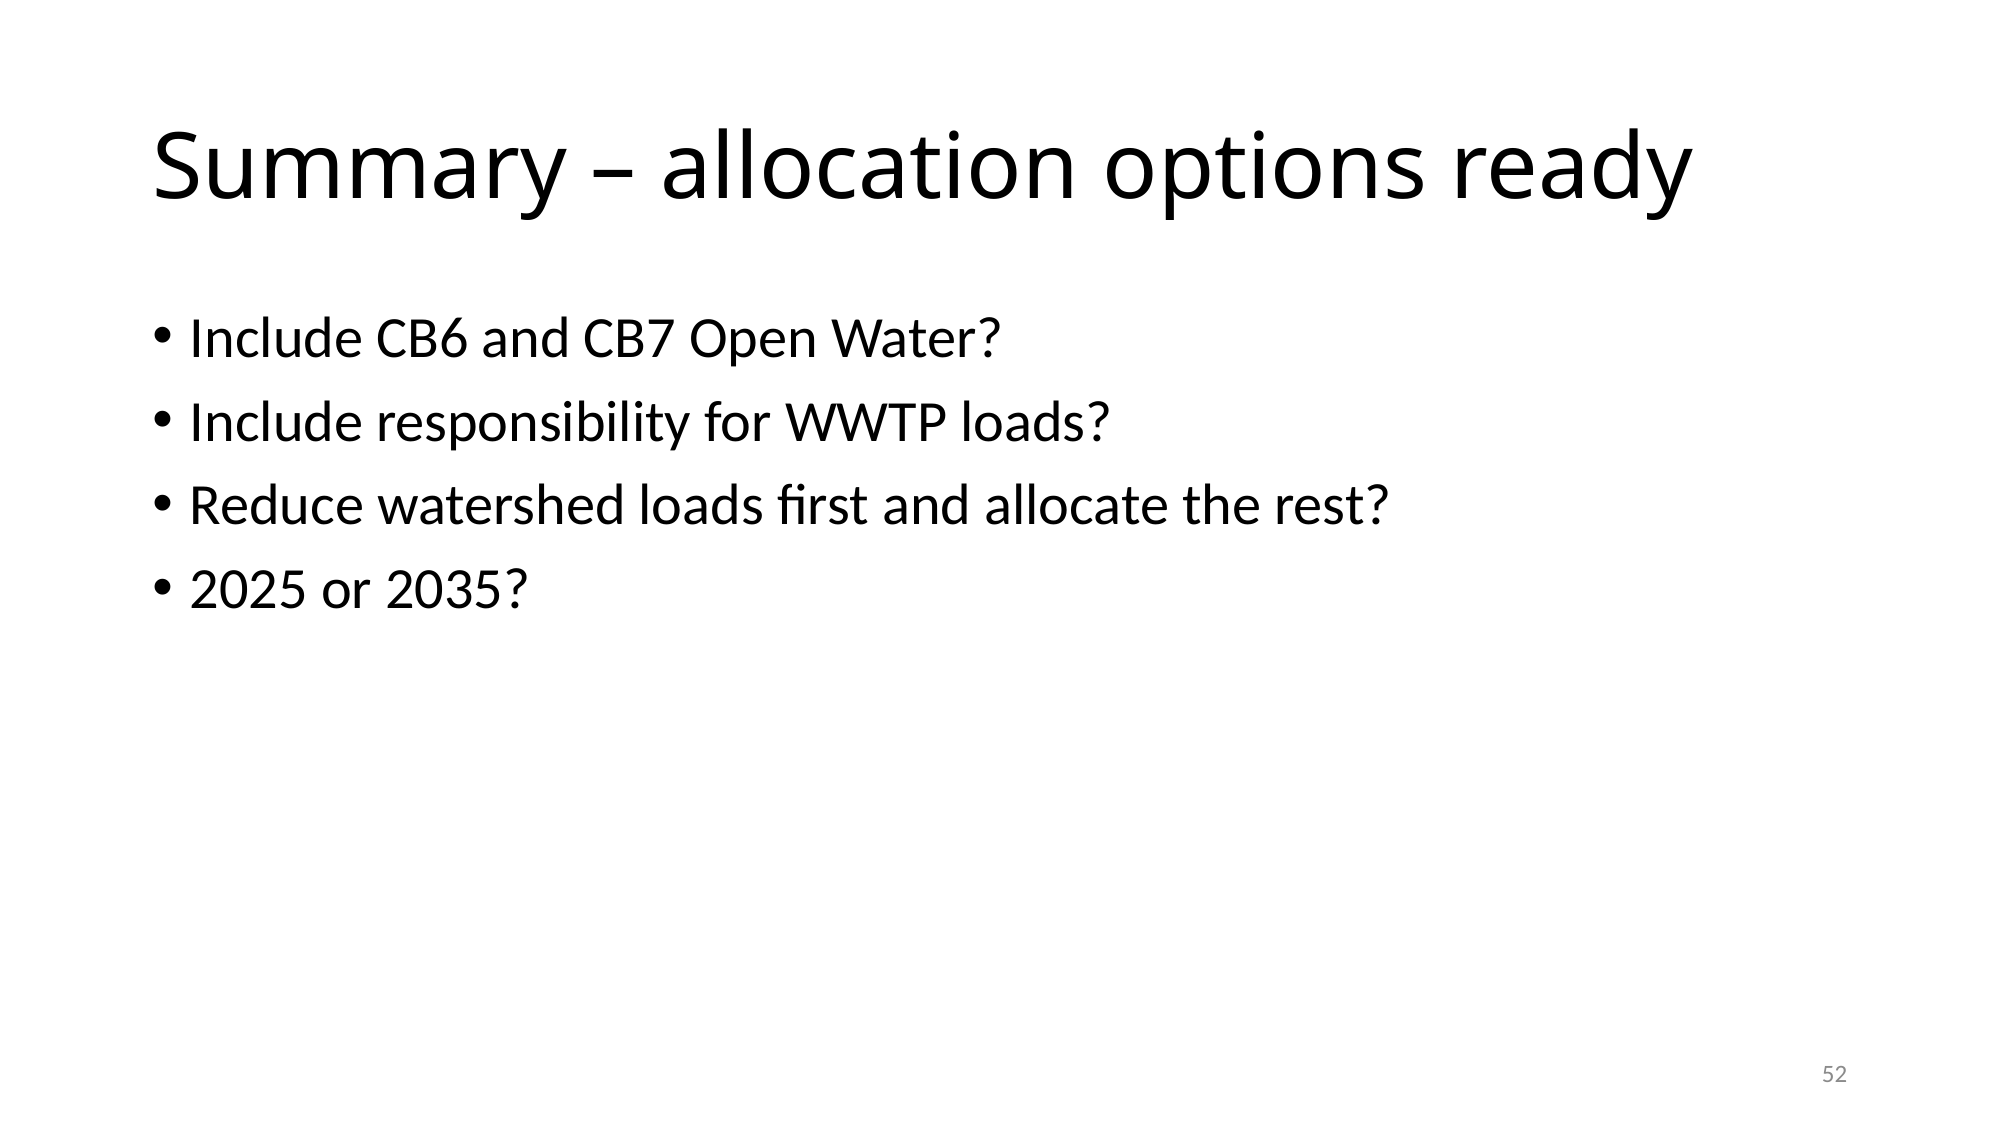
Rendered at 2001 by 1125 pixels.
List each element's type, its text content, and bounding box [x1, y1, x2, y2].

list Include CB6 and CB7 Open Water? Include responsibility for WWTP loads? Reduce watershed loads first and allocate the rest? 2025 or 2035? [137, 299, 1863, 1014]
title Summary – allocation options ready [137, 59, 1863, 278]
slide_number 52 [1412, 1042, 1863, 1103]
